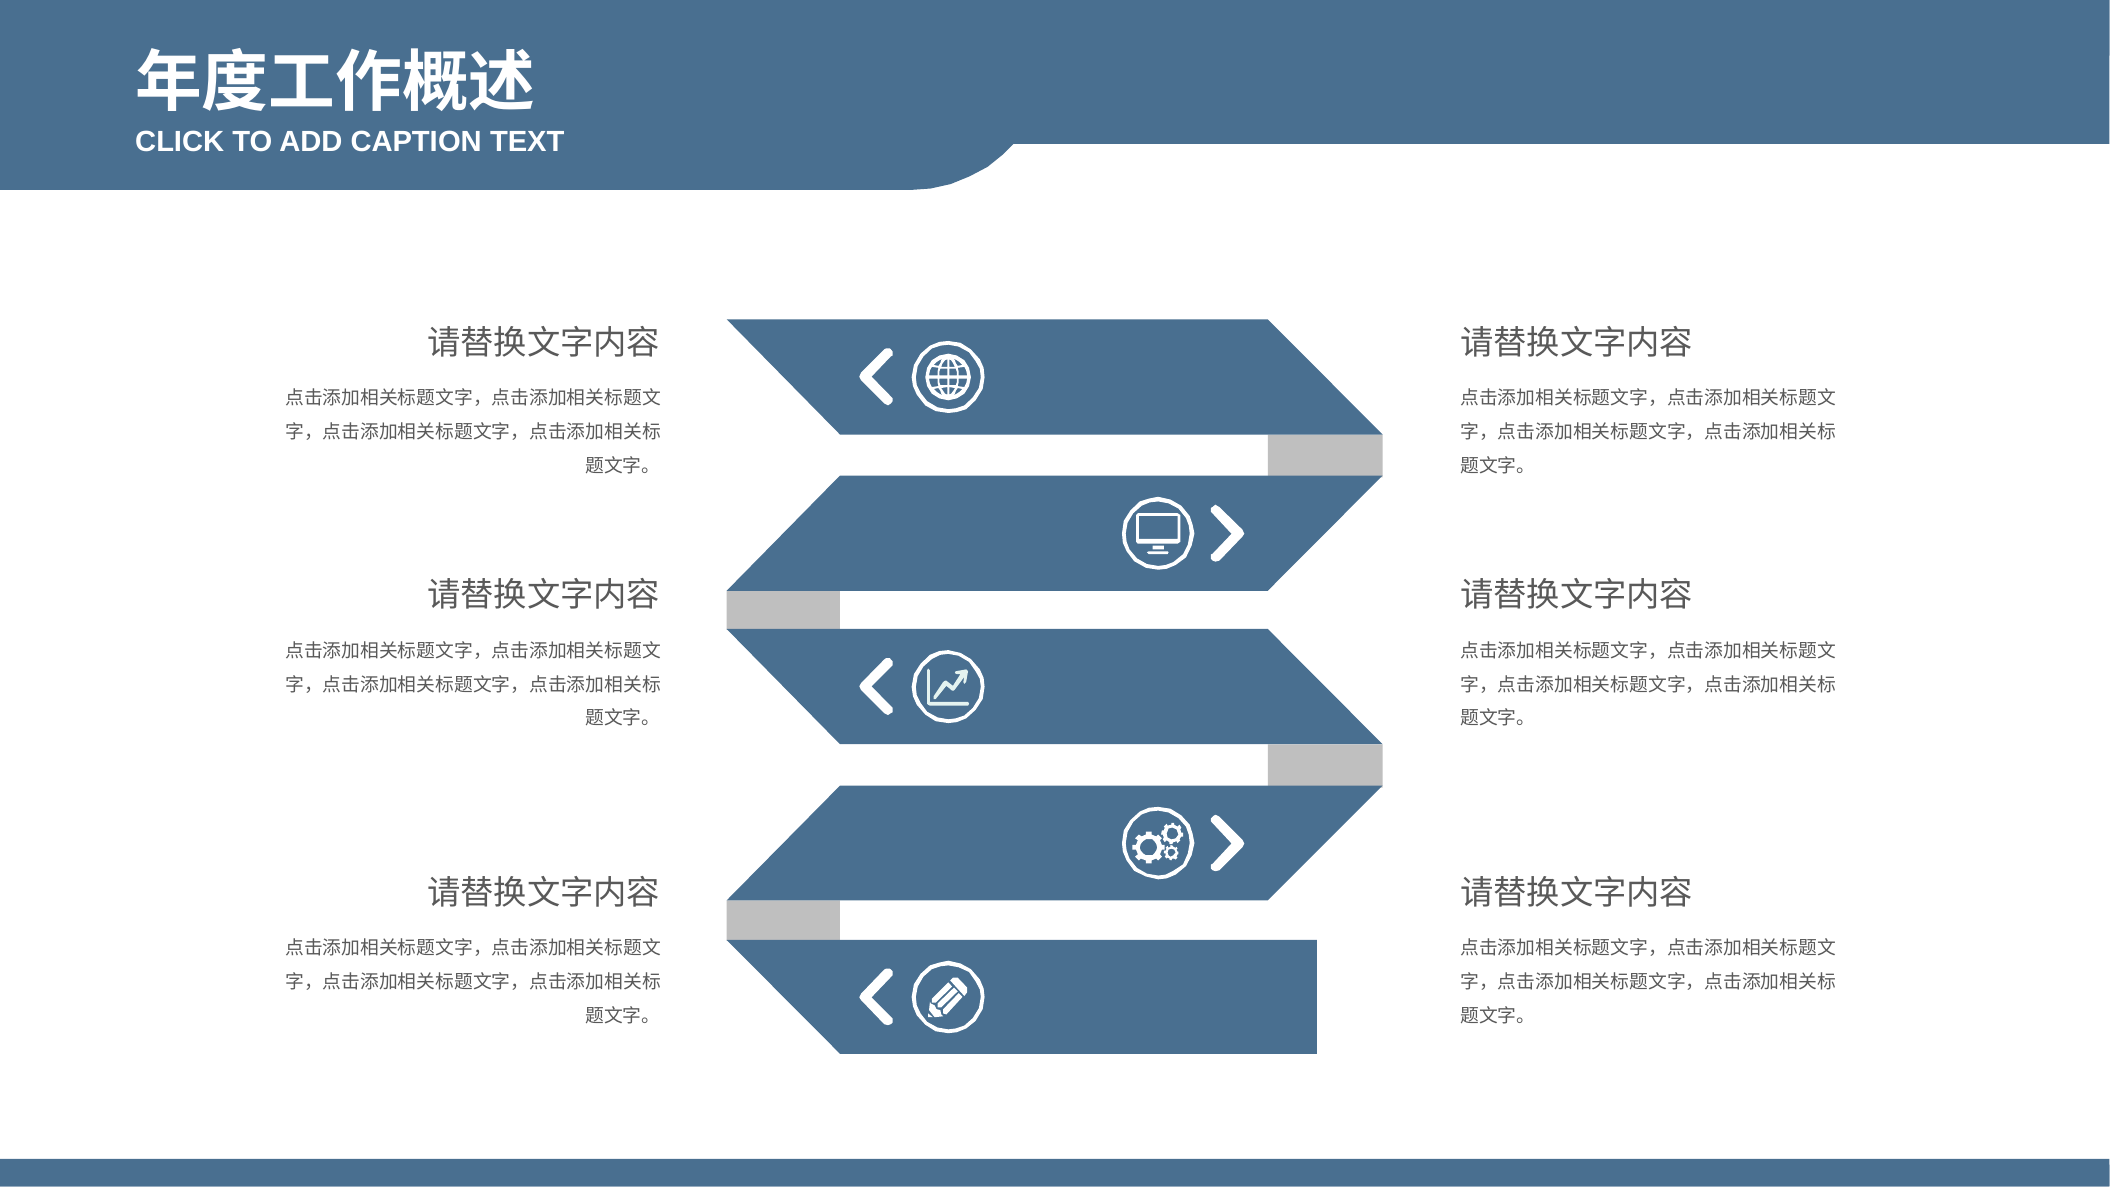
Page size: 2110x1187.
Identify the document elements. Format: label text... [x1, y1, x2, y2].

text_box CLICK TO ADD CAPTION TEXT [135, 122, 596, 158]
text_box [859, 650, 985, 724]
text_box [859, 960, 985, 1034]
text_box 点击添加相关标题文字，点击添加相关标题文字，点击添加相关标题文字，点击添加相关标题文字。 [1460, 374, 1837, 470]
text_box 点击添加相关标题文字，点击添加相关标题文字，点击添加相关标题文字，点击添加相关标题文字。 [1460, 924, 1837, 1020]
text_box [1267, 745, 1383, 785]
text_box 请替换文字内容 [1460, 564, 1897, 623]
text_box 年度工作概述 [135, 38, 596, 119]
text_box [1121, 806, 1245, 880]
text_box 请替换文字内容 [1460, 311, 1897, 371]
text_box [726, 785, 1383, 901]
text_box 点击添加相关标题文字，点击添加相关标题文字，点击添加相关标题文字，点击添加相关标题文字。 [1460, 627, 1837, 723]
text_box [1267, 435, 1383, 475]
text_box [726, 939, 1317, 1054]
text_box [726, 591, 840, 628]
text_box 点击添加相关标题文字，点击添加相关标题文字，点击添加相关标题文字，点击添加相关标题文字。 [284, 374, 661, 470]
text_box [859, 340, 985, 413]
text_box [726, 475, 1383, 591]
text_box 请替换文字内容 [224, 564, 661, 623]
text_box 请替换文字内容 [1460, 861, 1897, 921]
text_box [1121, 496, 1245, 570]
text_box [726, 319, 1383, 435]
text_box [726, 901, 840, 939]
text_box 点击添加相关标题文字，点击添加相关标题文字，点击添加相关标题文字，点击添加相关标题文字。 [284, 627, 661, 723]
text_box 请替换文字内容 [224, 861, 661, 921]
text_box 请替换文字内容 [224, 311, 661, 371]
text_box 点击添加相关标题文字，点击添加相关标题文字，点击添加相关标题文字，点击添加相关标题文字。 [284, 924, 661, 1020]
text_box [726, 628, 1383, 745]
